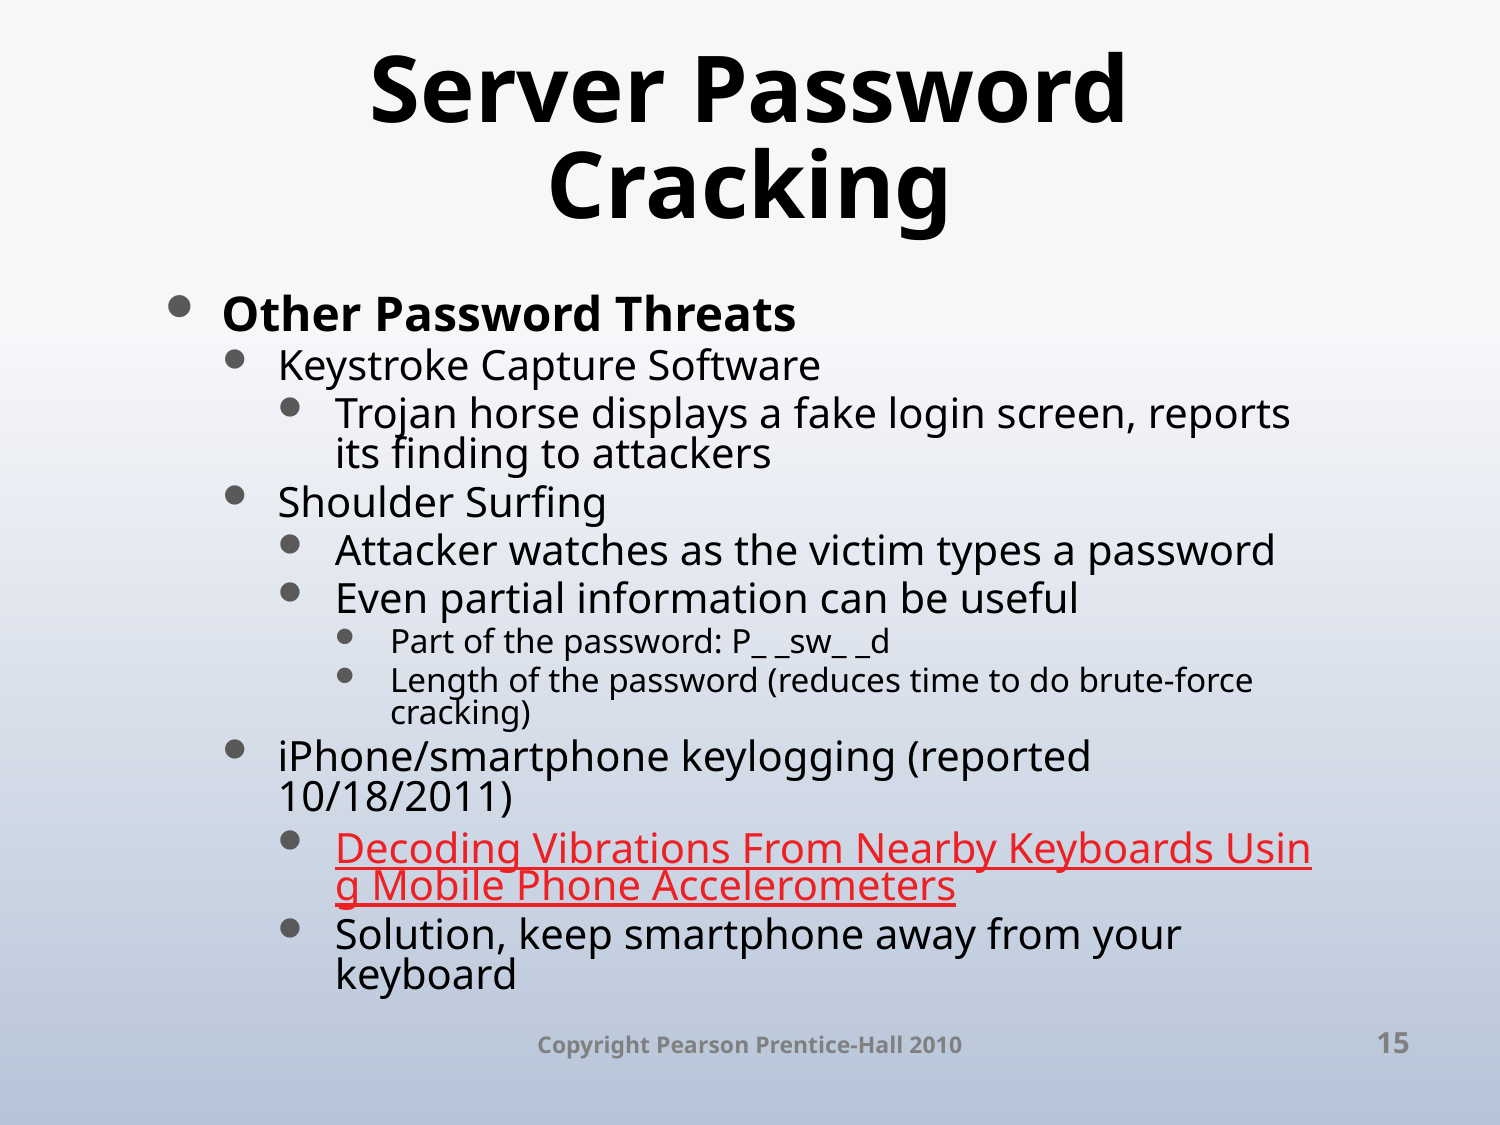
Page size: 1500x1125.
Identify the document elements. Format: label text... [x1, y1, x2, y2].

footer Copyright Pearson Prentice-Hall 2010 [512, 1021, 988, 1067]
list Other Password Threats Keystroke Capture Software Trojan horse displays a fake login screen, reports its finding to attackers Shoulder Surfing Attacker watches as the victim types a password Even partial information can be useful Part of the password: P_ _sw_ _d Length of the password (reduces time to do brute-force cracking) iPhone/smartphone keylogging (reported 10/18/2011) Decoding Vibrations From Nearby Keyboards Using Mobile Phone Accelerometers Solution, keep smartphone away from your keyboard [150, 286, 1350, 993]
title Server Password Cracking [150, 37, 1350, 245]
slide_number 15 [1074, 1021, 1425, 1067]
